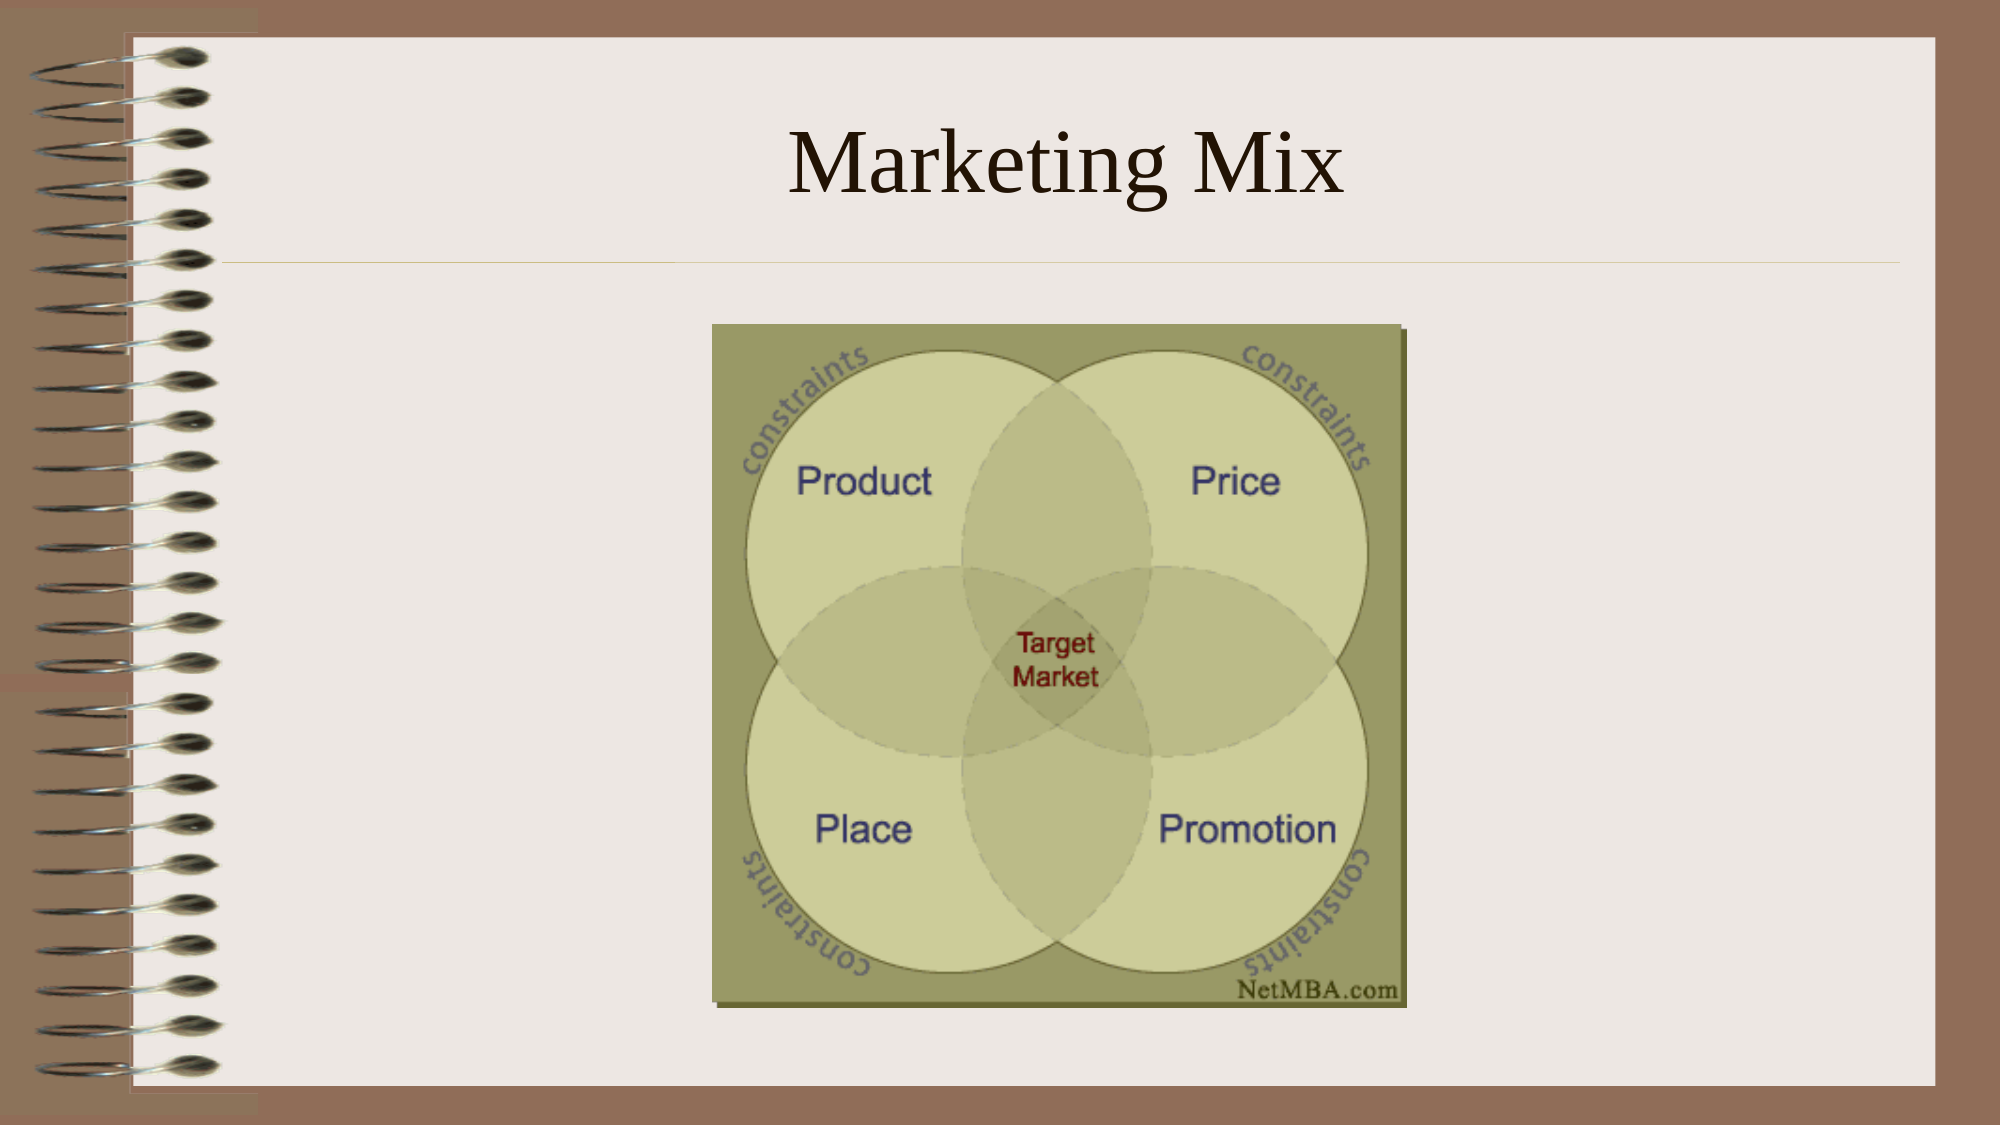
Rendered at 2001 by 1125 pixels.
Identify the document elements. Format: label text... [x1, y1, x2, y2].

picture [0, 8, 259, 674]
picture [712, 324, 1407, 1008]
picture [0, 692, 259, 1115]
title Marketing Mix [233, 62, 1900, 250]
